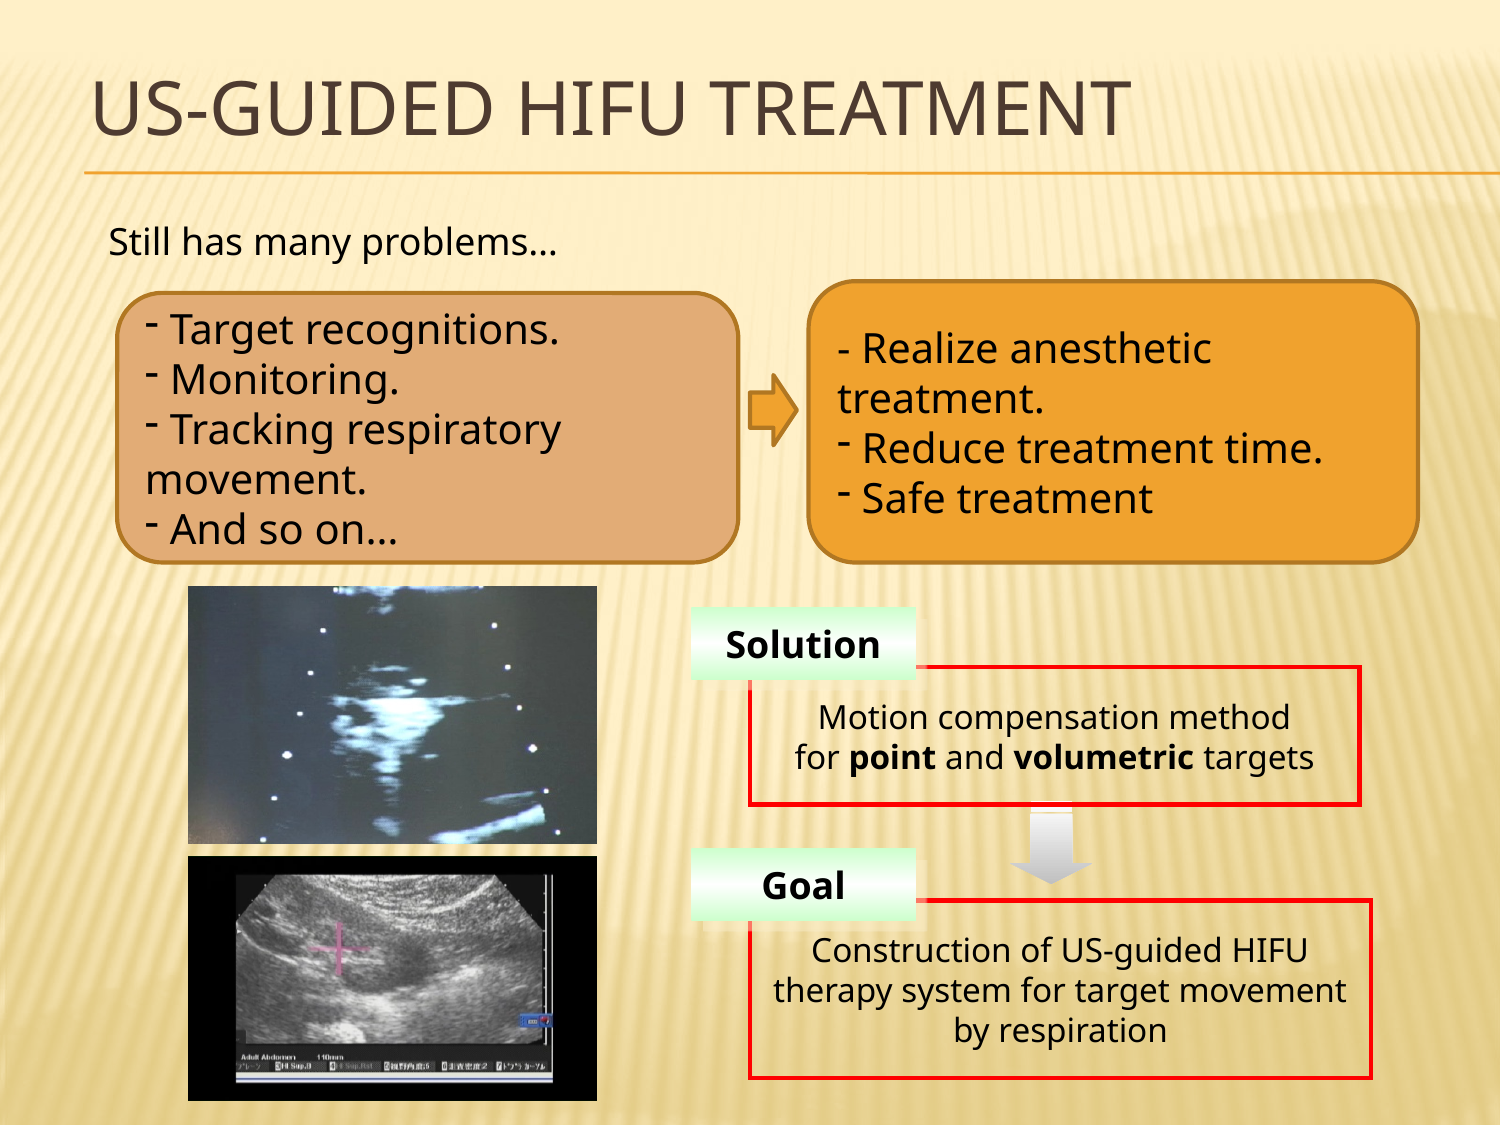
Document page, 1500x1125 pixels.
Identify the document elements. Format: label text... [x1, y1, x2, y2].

text_box [747, 372, 799, 448]
text_box Still has many problems… [93, 210, 586, 271]
text_box Solution [691, 607, 916, 680]
text_box Construction of US-guided HIFU therapy system for target movement by respiration [750, 900, 1372, 1079]
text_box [187, 585, 598, 845]
text_box - Realize anesthetic treatment. Reduce treatment time. Safe treatment [806, 279, 1421, 565]
title US-guided HIFU treatment [75, 11, 1425, 200]
text_box Goal [691, 848, 916, 921]
text_box [1030, 806, 1073, 812]
text_box Motion compensation method for point and volumetric targets [750, 667, 1360, 805]
text_box [1009, 813, 1093, 884]
text_box Target recognitions. Monitoring. Tracking respiratory movement. And so on… [115, 290, 741, 565]
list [187, 860, 598, 1102]
